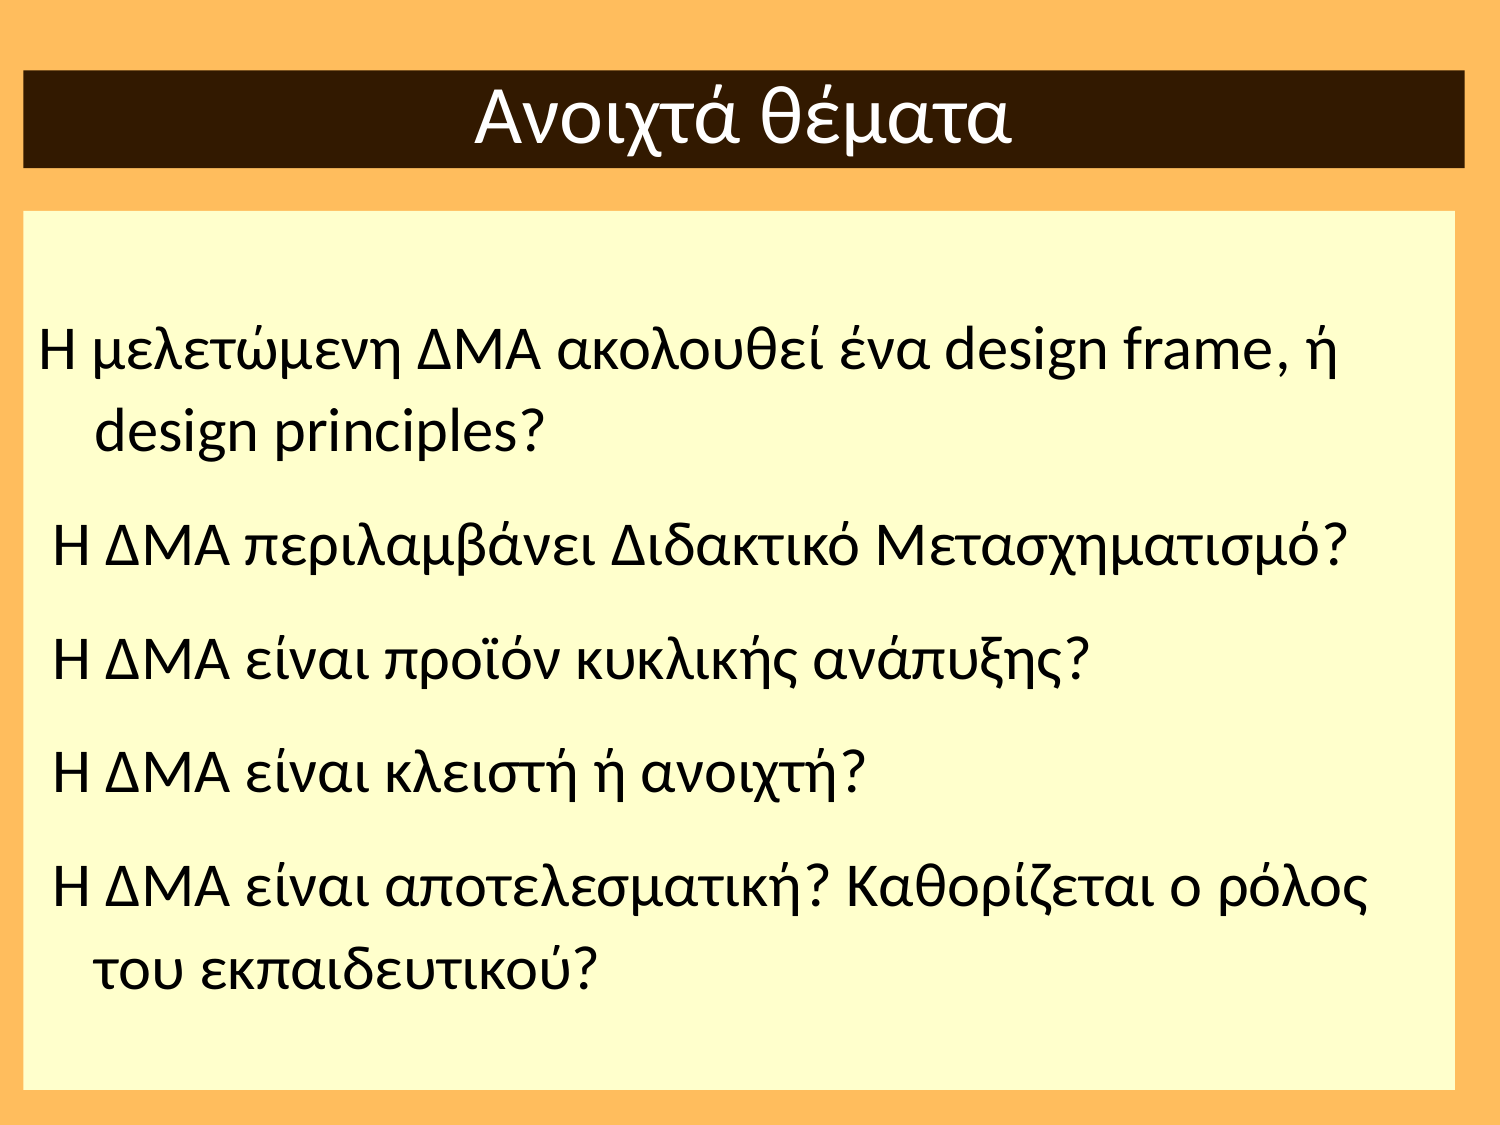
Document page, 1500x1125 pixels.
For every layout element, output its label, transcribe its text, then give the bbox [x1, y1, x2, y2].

text_box Η μελετώμενη ΔΜΑ ακολουθεί ένα design frame, ή design principles? Η ΔΜΑ περιλαμβάνει Διδακτικό Μετασχηματισμό? Η ΔΜΑ είναι προϊόν κυκλικής ανάπυξης? Η ΔΜΑ είναι κλειστή ή ανοιχτή? Η ΔΜΑ είναι αποτελεσματική? Καθορίζεται ο ρόλος του εκπαιδευτικού? [23, 210, 1455, 1090]
text_box Ανοιχτά θέματα [23, 70, 1465, 169]
